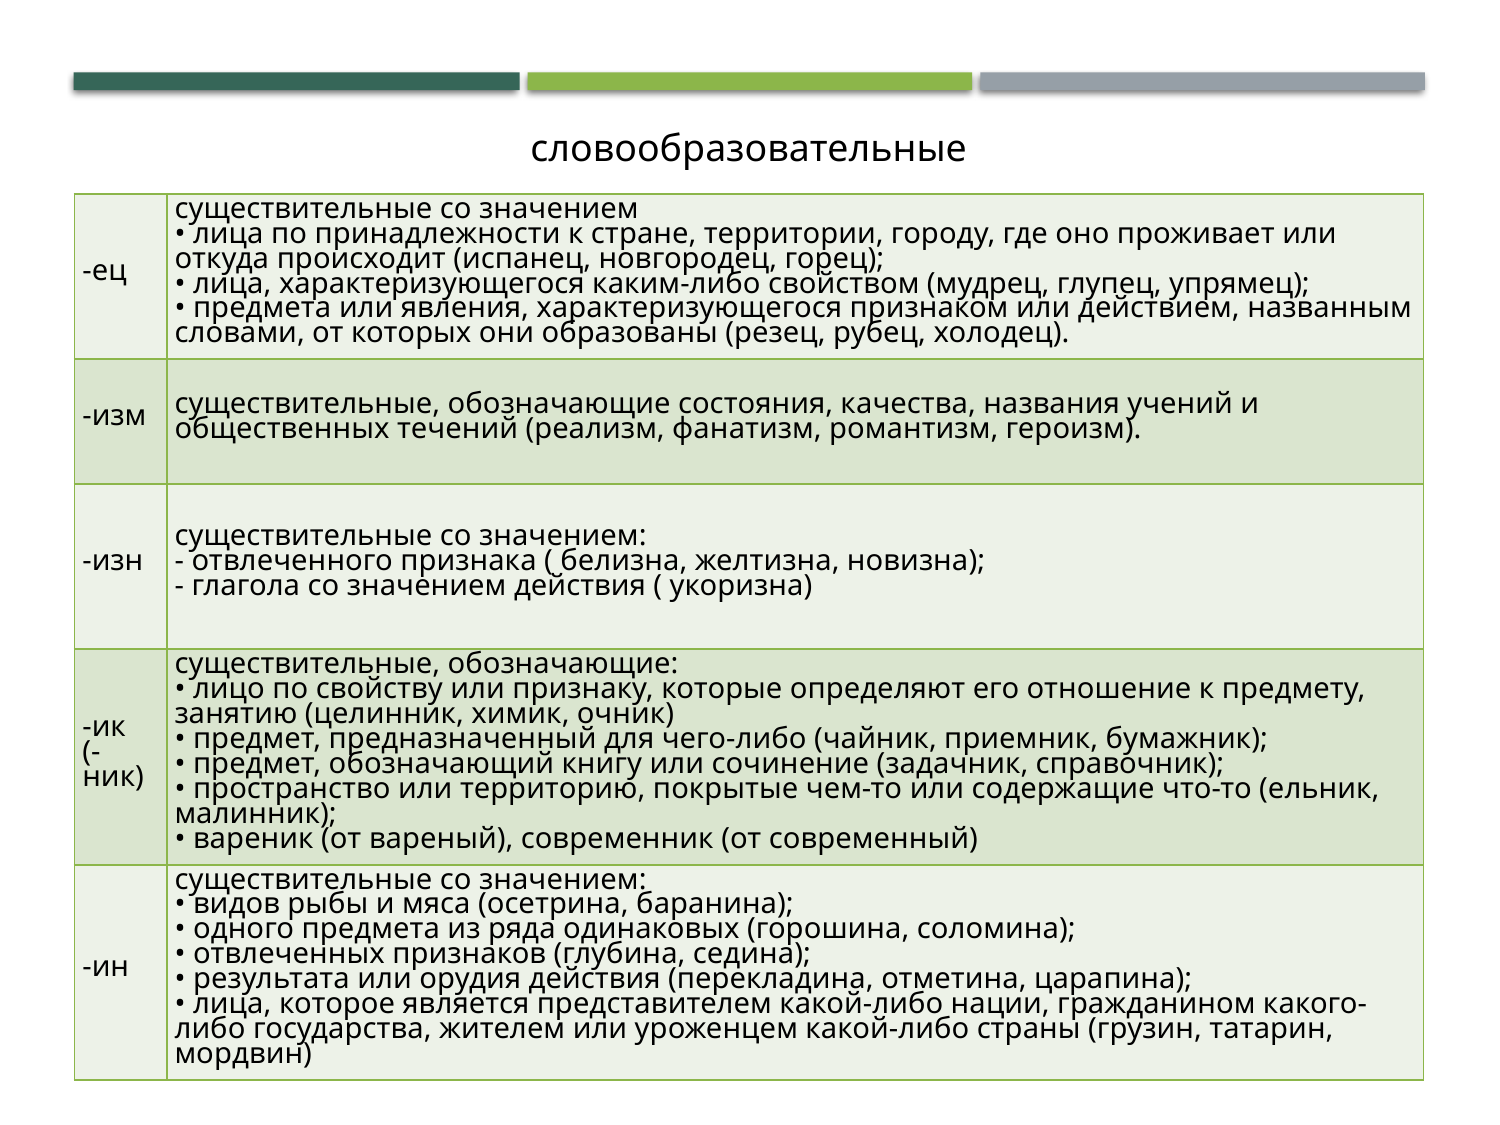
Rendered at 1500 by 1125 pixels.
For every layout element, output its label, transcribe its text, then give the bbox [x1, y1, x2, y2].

table_cell существительные, обозначающие состояния, качества, названия учений и общественных течений (реализм, фанатизм, романтизм, героизм). [168, 360, 1423, 483]
table_cell существительные со значением: - отвлеченного признака ( белизна, желтизна, новизна); - глагола со значением действия ( укоризна) [168, 485, 1423, 648]
table_cell -ик (-ник) [75, 650, 166, 864]
table_cell существительные со значением: • видов рыбы и мяса (осетрина, баранина); • одного предмета из ряда одинаковых (горошина, соломина); • отвлеченных признаков (глубина, седина); • результата или орудия действия (перекладина, отметина, царапина); • лица, которое является представителем какой-либо нации, гражданином какого-либо государства, жителем или уроженцем какой-либо страны (грузин, татарин, мордвин) [168, 866, 1423, 1079]
table_header существительные со значением • лица по принадлежности к стране, территории, городу, где оно проживает или откуда происходит (испанец, новгородец, горец); • лица, характеризующегося каким-либо свойством (мудрец, глупец, упрямец); • предмета или явления, характеризующегося признаком или действием, названным словами, от которых они образованы (резец, рубец, холодец). [168, 195, 1423, 358]
table_cell -изн [75, 485, 166, 648]
slide_number 6 [1279, 977, 1406, 1037]
table_header -ец [75, 195, 166, 358]
table_cell -изм [75, 360, 166, 483]
table_cell -ин [75, 866, 166, 1079]
text_box словообразовательные [74, 116, 1424, 177]
table_cell существительные, обозначающие: • лицо по свойству или признаку, которые определяют его отношение к предмету, занятию (целинник, химик, очник) • предмет, предназначенный для чего-либо (чайник, приемник, бумажник); • предмет, обозначающий книгу или сочинение (задачник, справочник); • пространство или территорию, покрытые чем-то или содержащие что-то (ельник, малинник); • вареник (от вареный), современник (от современный) [168, 650, 1423, 864]
